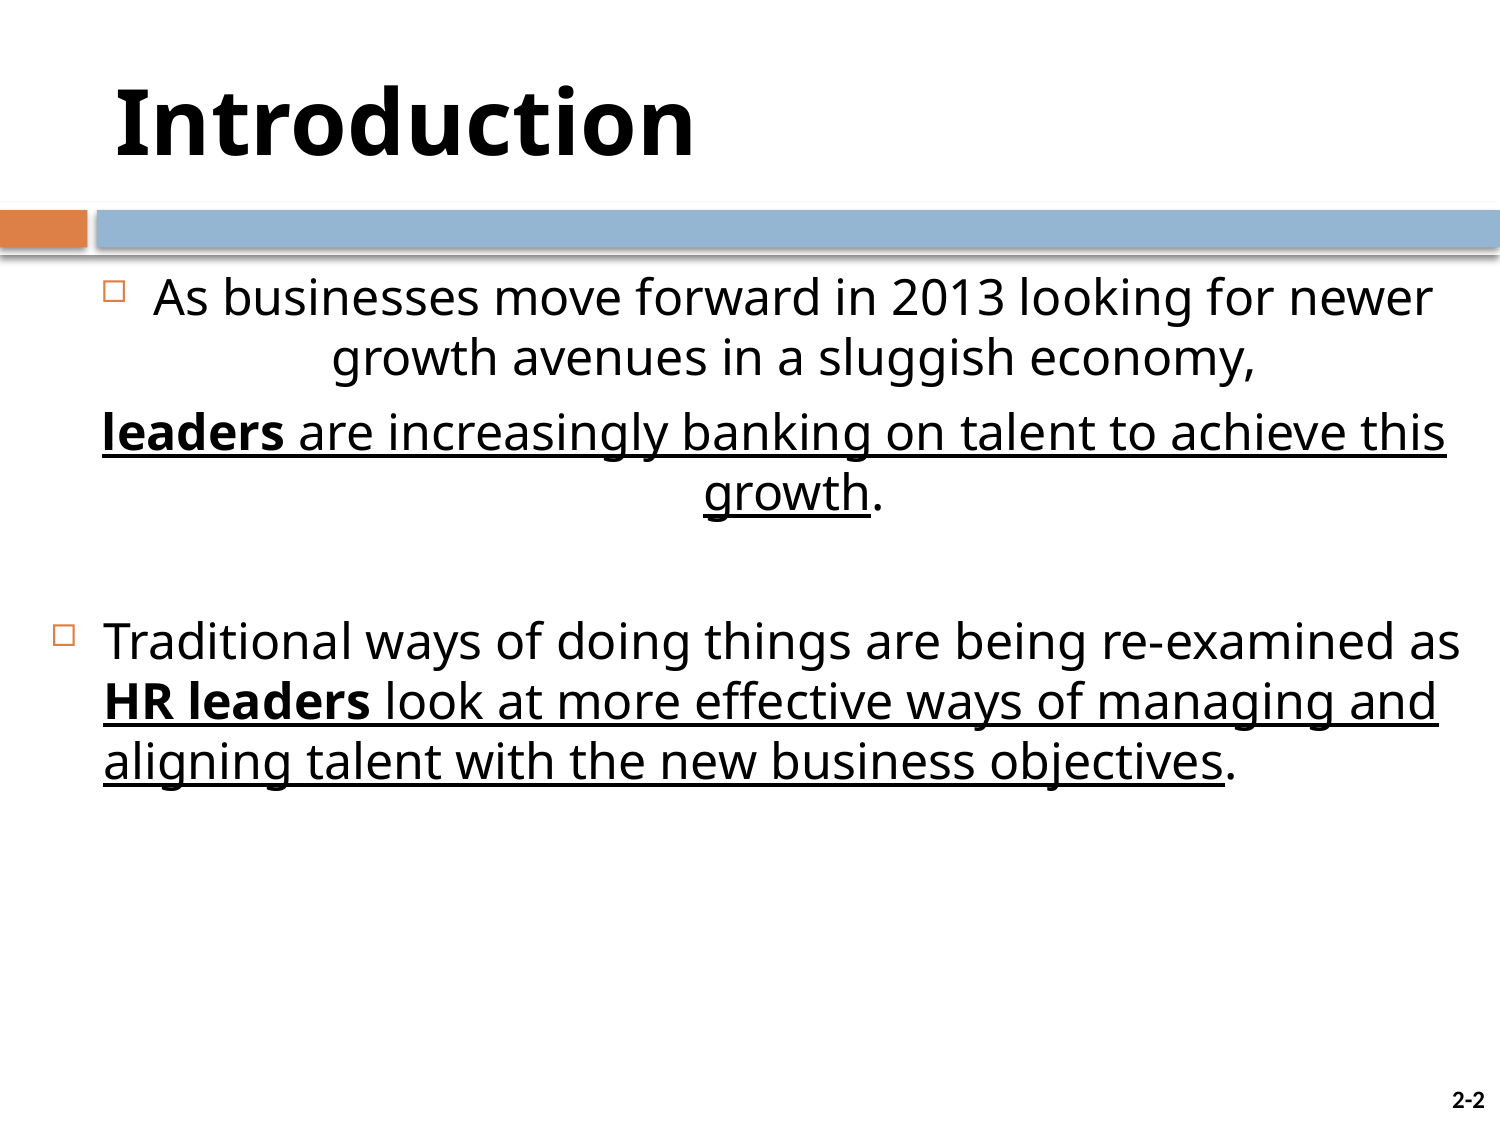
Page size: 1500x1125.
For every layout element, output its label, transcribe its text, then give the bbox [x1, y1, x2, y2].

list As businesses move forward in 2013 looking for newer growth avenues in a sluggish economy, leaders are increasingly banking on talent to achieve this growth. Traditional ways of doing things are being re-examined as HR leaders look at more effective ways of managing and aligning talent with the new business objectives. [35, 258, 1500, 1062]
title Introduction [100, 37, 1438, 200]
